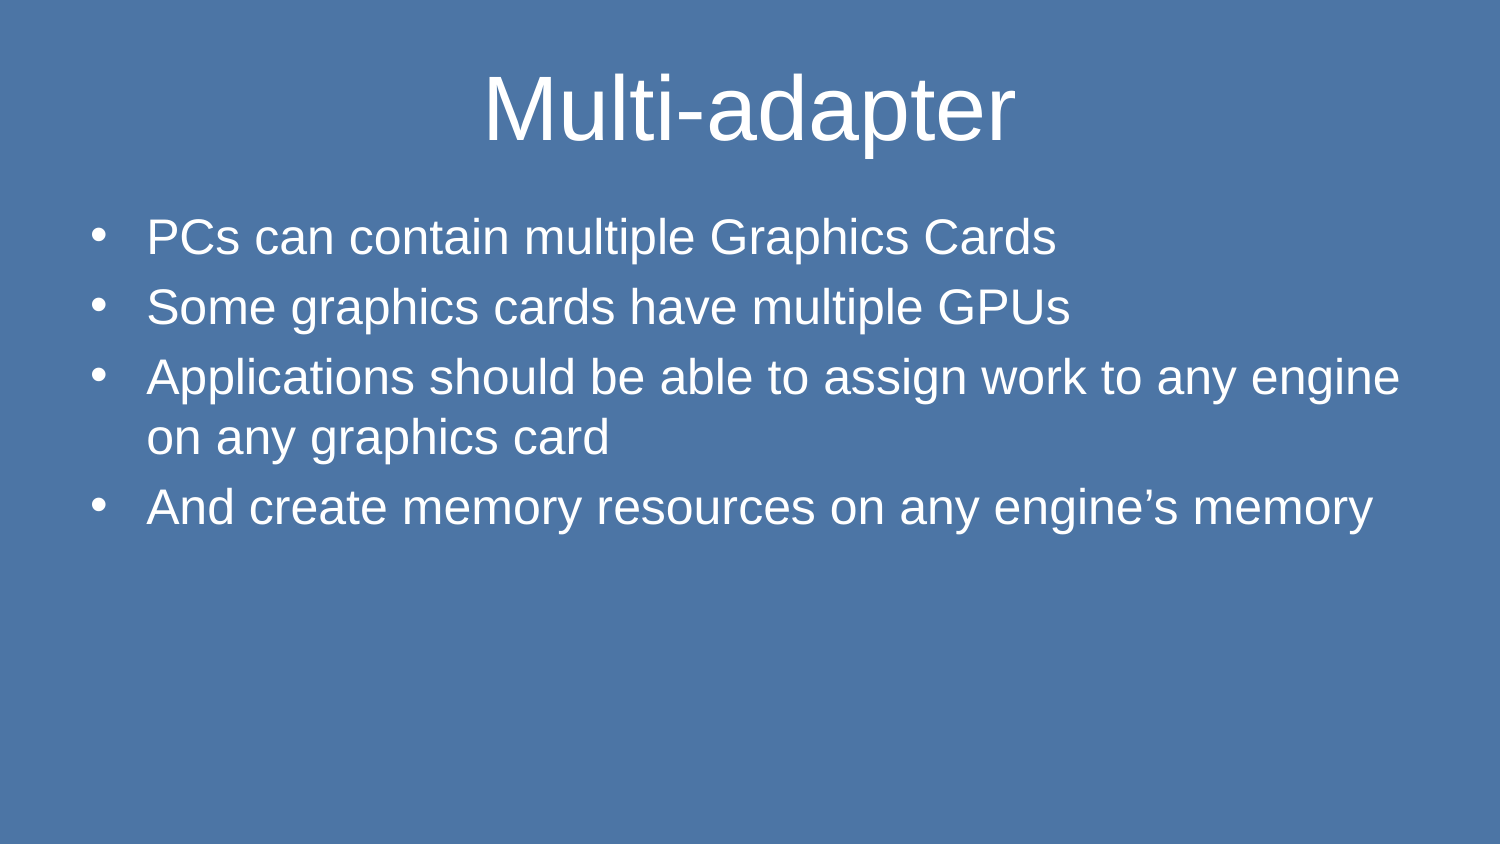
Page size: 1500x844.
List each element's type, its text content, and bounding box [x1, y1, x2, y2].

title Multi-adapter [75, 33, 1425, 175]
list PCs can contain multiple Graphics Cards Some graphics cards have multiple GPUs Applications should be able to assign work to any engine on any graphics card And create memory resources on any engine’s memory [75, 196, 1425, 754]
